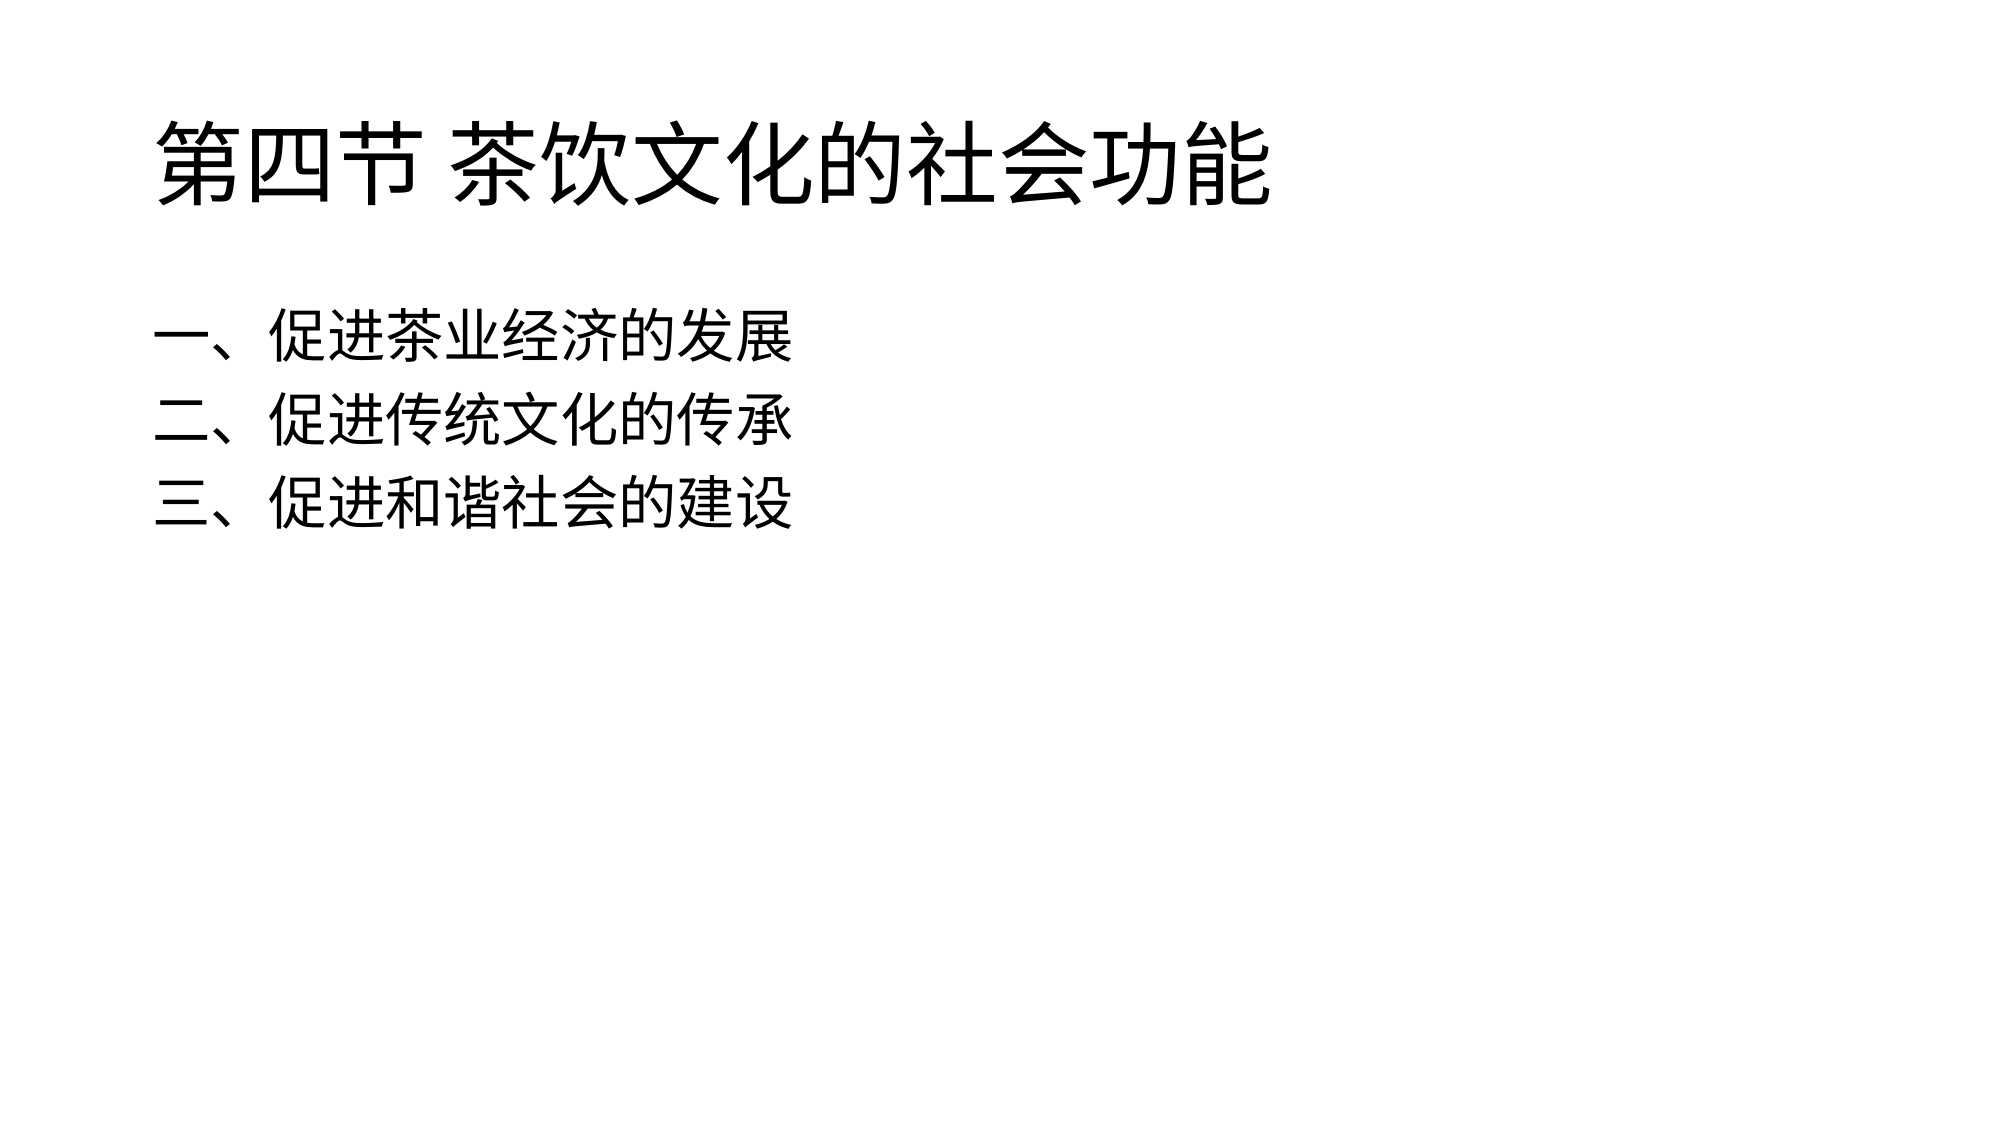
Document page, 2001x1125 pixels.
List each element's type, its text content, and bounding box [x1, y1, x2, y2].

title 第四节 茶饮文化的社会功能 [137, 59, 1863, 278]
list 一、促进茶业经济的发展 二、促进传统文化的传承 三、促进和谐社会的建设 [137, 299, 1863, 1014]
